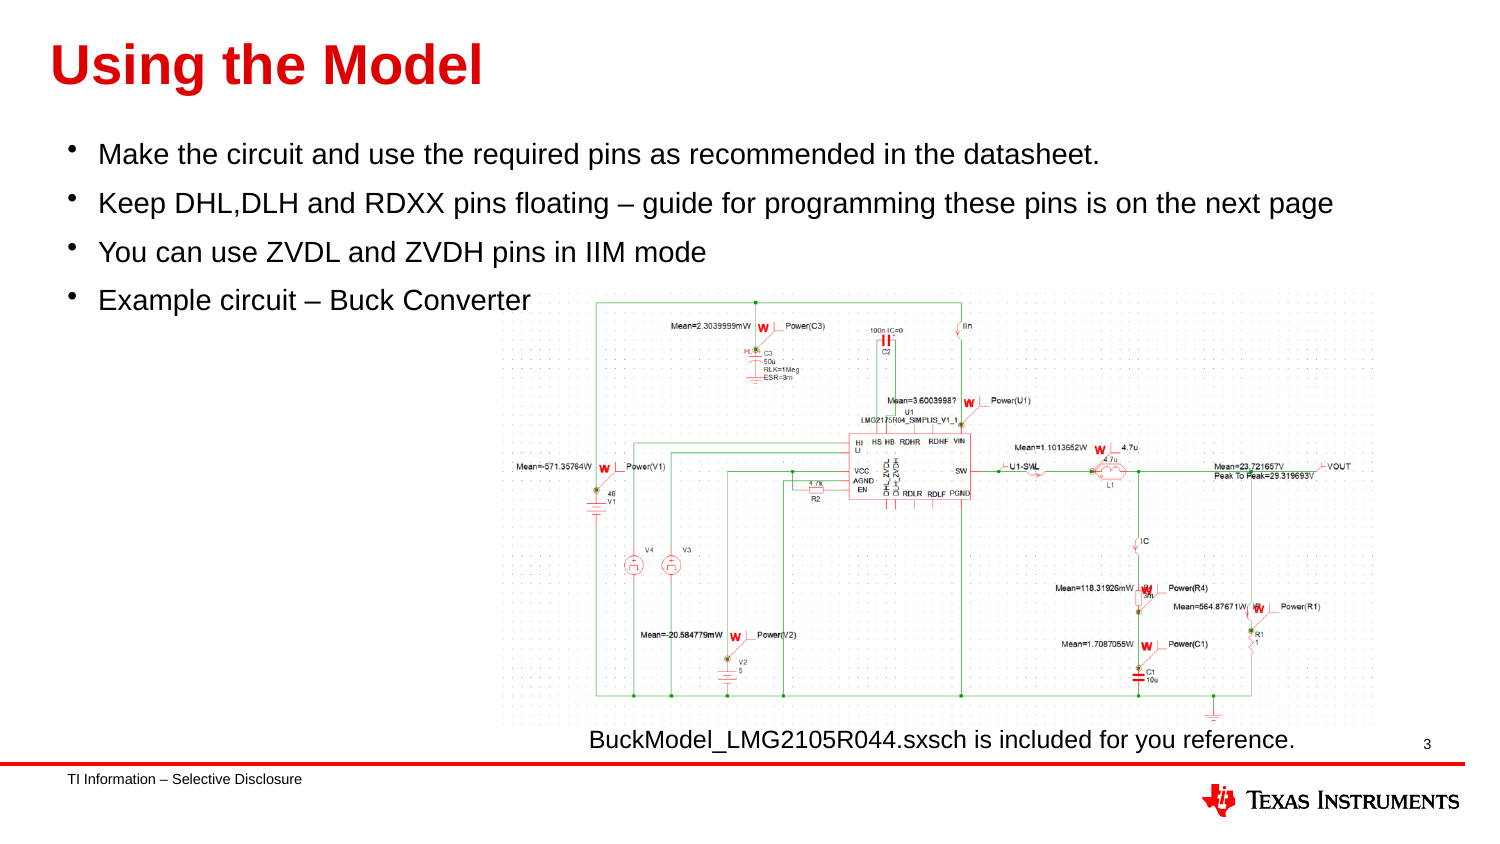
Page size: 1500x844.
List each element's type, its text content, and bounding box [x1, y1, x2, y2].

text_box BuckModel_LMG2105R044.sxsch is included for you reference. [573, 738, 1313, 791]
picture [1202, 784, 1459, 817]
picture [497, 287, 1375, 729]
list Make the circuit and use the required pins as recommended in the datasheet. Keep DHL,DLH and RDXX pins floating – guide for programming these pins is on the next page You can use ZVDL and ZVDH pins in IIM mode Example circuit – Buck Converter [54, 128, 1444, 288]
slide_number 3 [1313, 728, 1444, 755]
title Using the Model [37, 17, 1426, 119]
